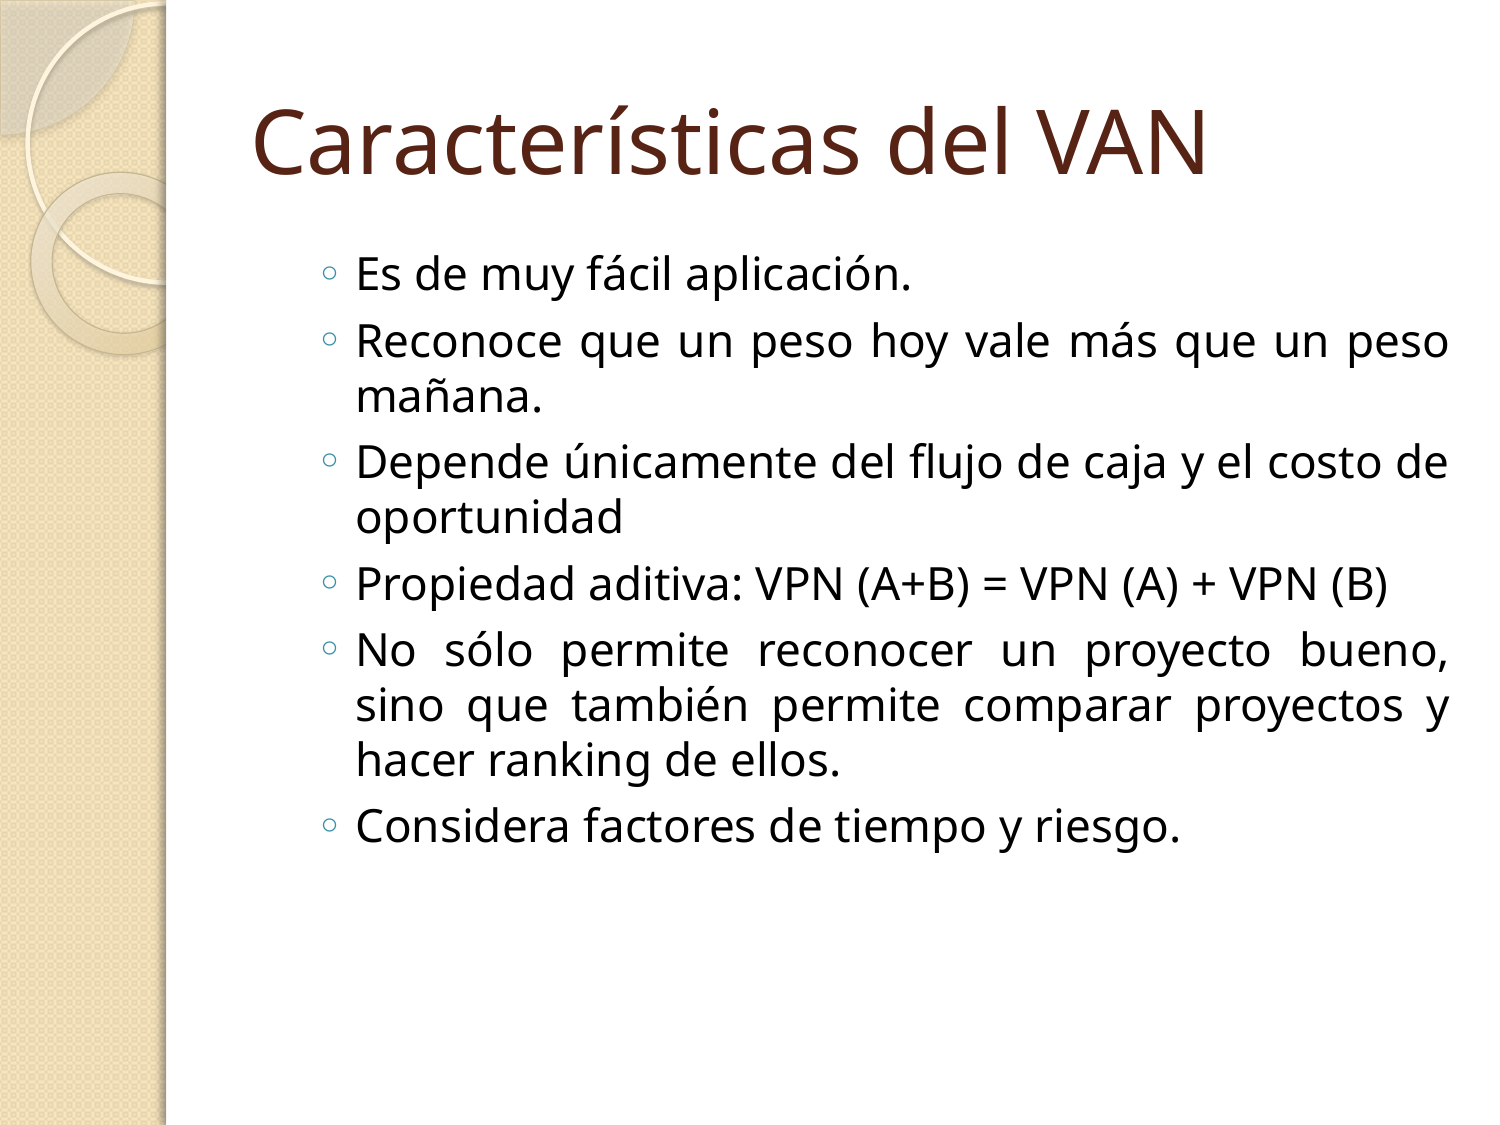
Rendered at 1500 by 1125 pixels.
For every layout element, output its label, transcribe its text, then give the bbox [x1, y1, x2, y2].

title Características del VAN [235, 45, 1466, 233]
list Es de muy fácil aplicación. Reconoce que un peso hoy vale más que un peso mañana. Depende únicamente del flujo de caja y el costo de oportunidad Propiedad aditiva: VPN (A+B) = VPN (A) + VPN (B) No sólo permite reconocer un proyecto bueno, sino que también permite comparar proyectos y hacer ranking de ellos. Considera factores de tiempo y riesgo. [235, 237, 1466, 903]
